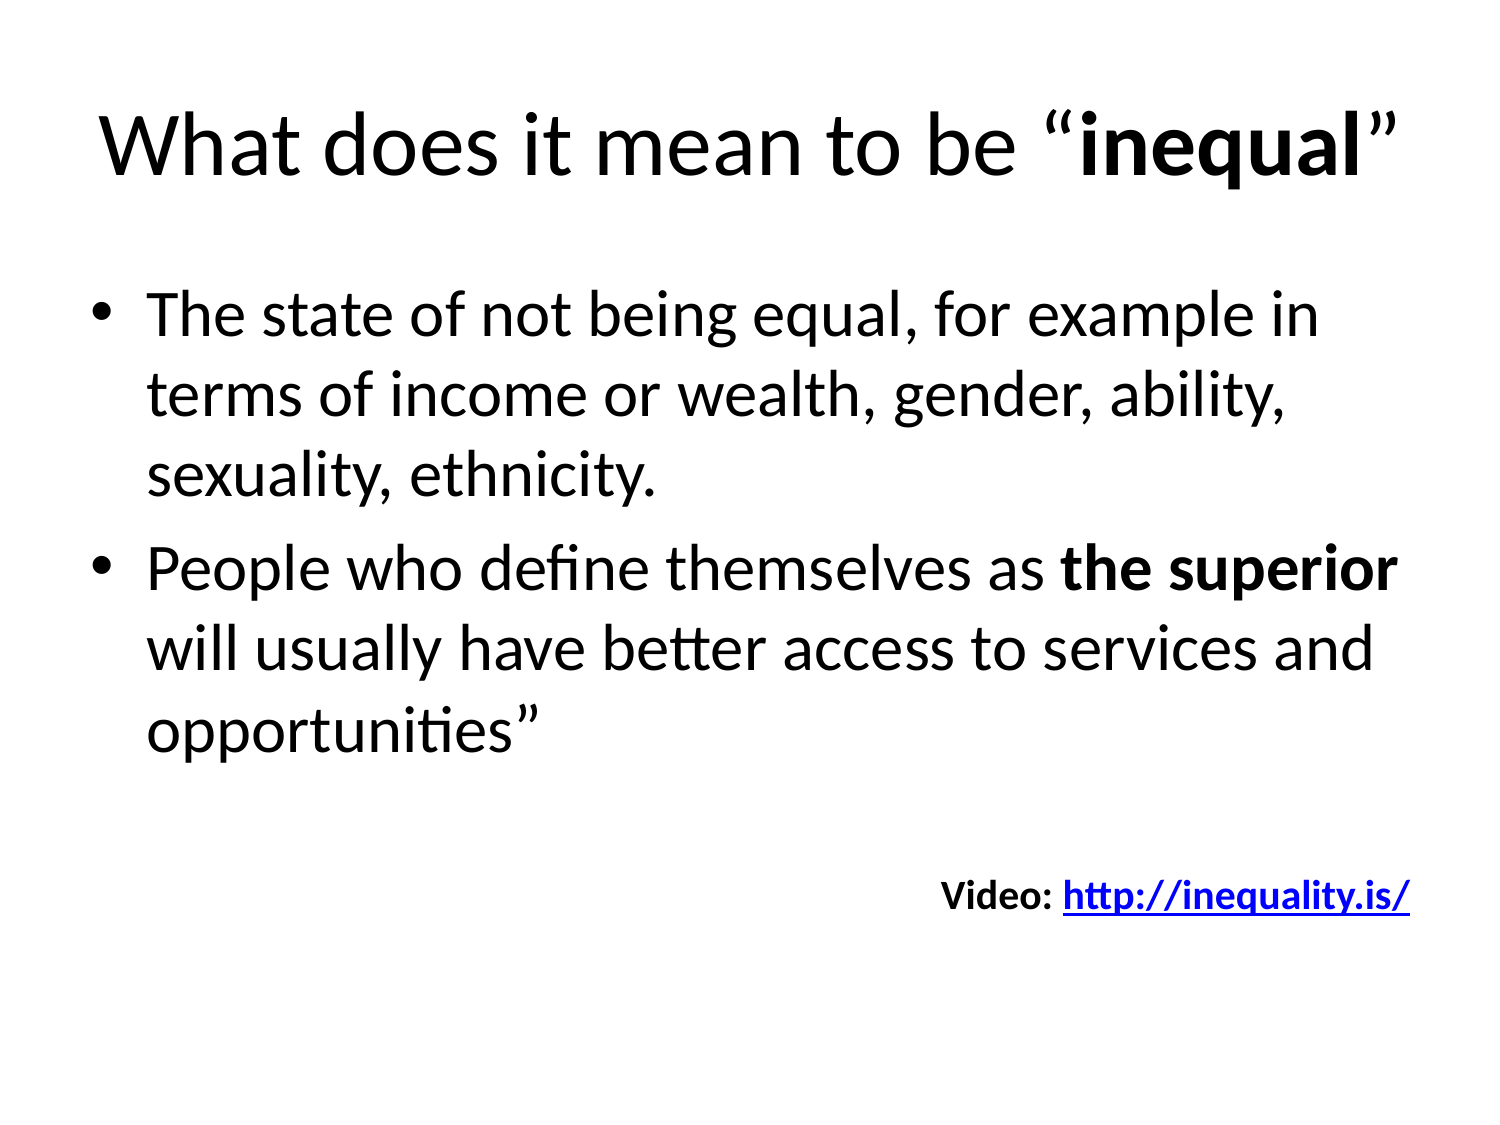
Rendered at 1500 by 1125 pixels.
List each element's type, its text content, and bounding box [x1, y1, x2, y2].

list The state of not being equal, for example in terms of income or wealth, gender, ability, sexuality, ethnicity. People who define themselves as the superior will usually have better access to services and opportunities” Video: http://inequality.is/ [75, 262, 1425, 1005]
title What does it mean to be “inequal” [75, 45, 1425, 233]
